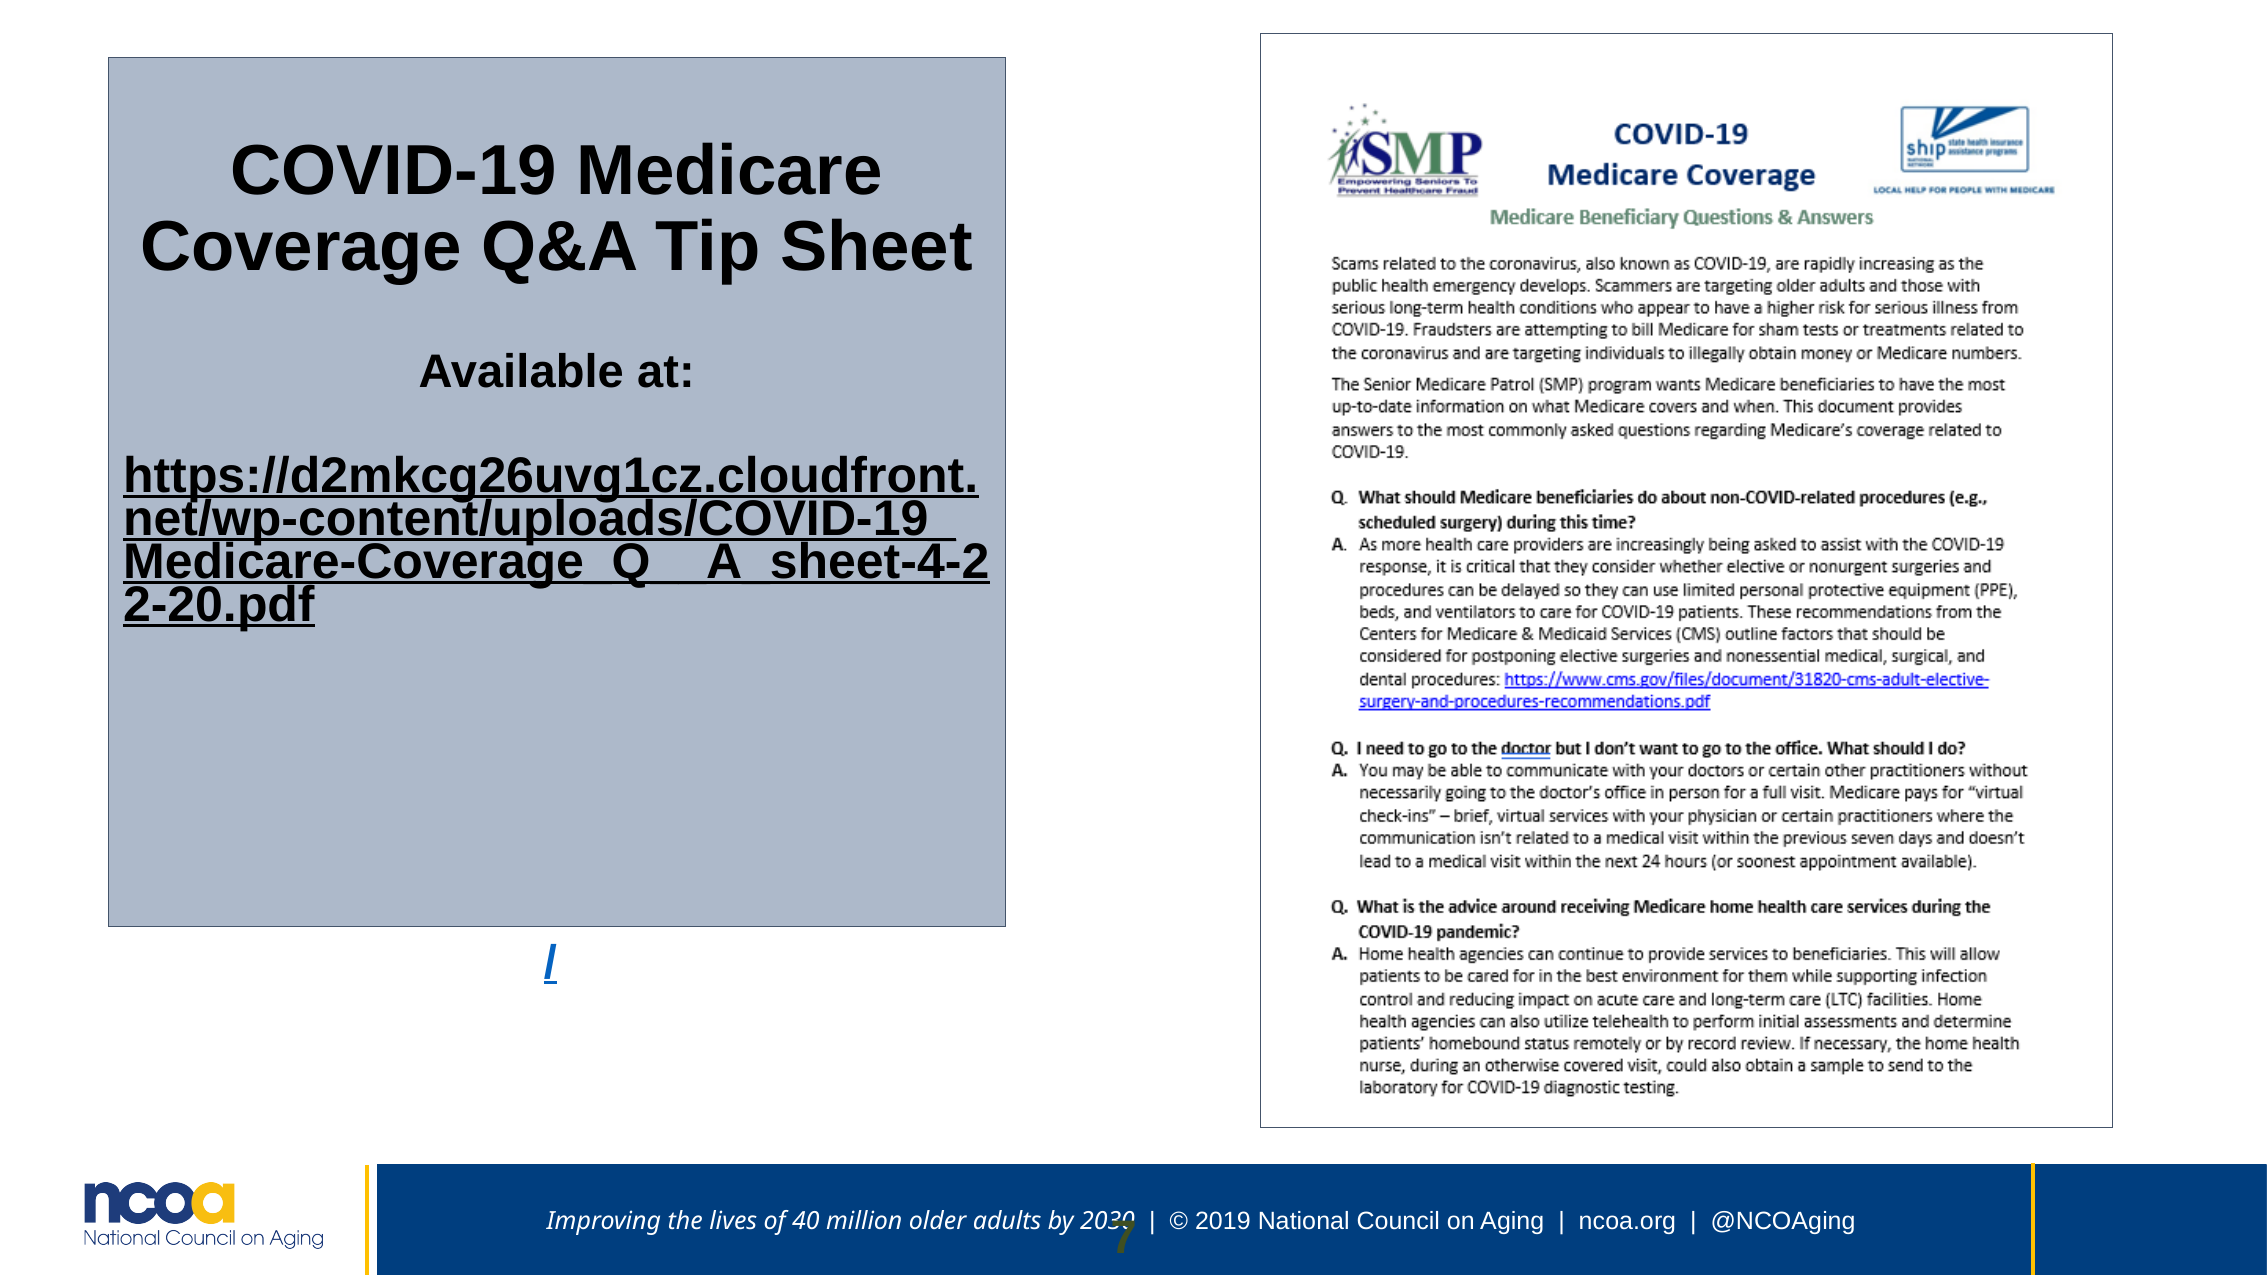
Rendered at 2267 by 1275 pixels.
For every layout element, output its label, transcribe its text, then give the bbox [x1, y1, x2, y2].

title COVID-19 Medicare Coverage Q&A Tip Sheet Available at: https://d2mkcg26uvg1cz.cloudfront.net/wp-content/uploads/COVID-19_Medicare-Coverage_Q__A_sheet-4-22-20.pdf / [108, 57, 1006, 927]
picture [84, 1182, 323, 1249]
slide_number 7 [1020, 1204, 1228, 1265]
picture [1260, 33, 2113, 1128]
